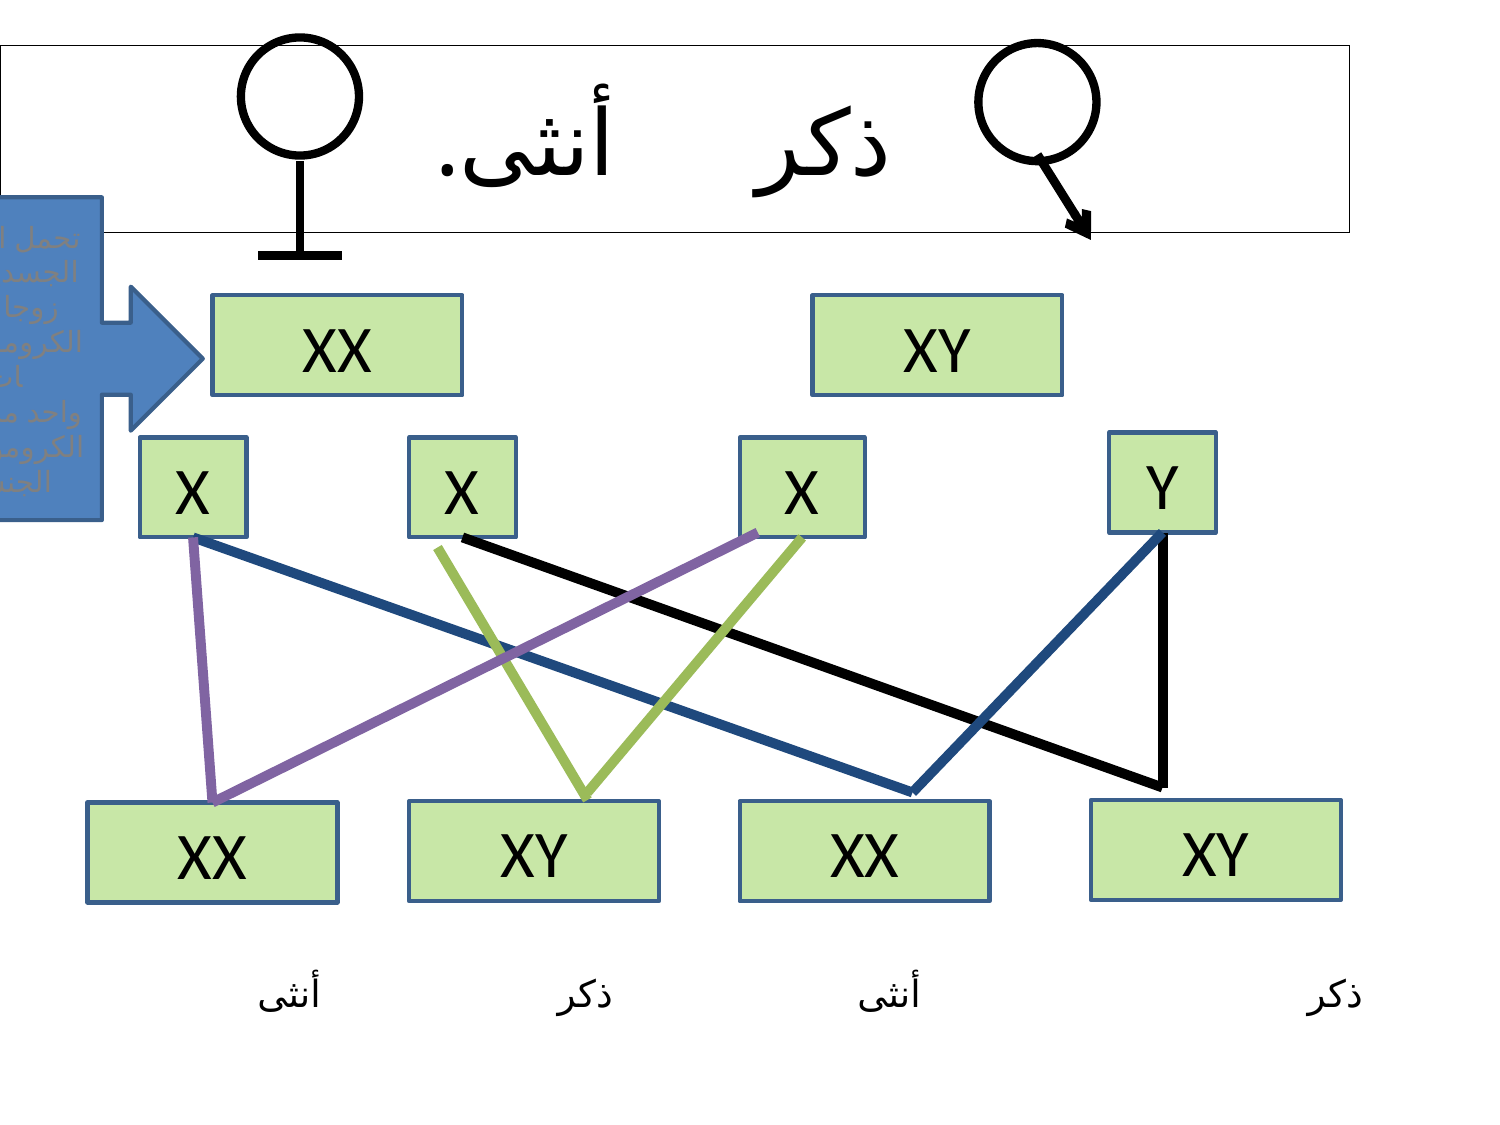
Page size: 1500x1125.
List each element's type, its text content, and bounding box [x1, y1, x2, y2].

text_box X [138, 435, 249, 539]
text_box XX [210, 293, 464, 397]
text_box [212, 532, 758, 803]
title ذكر أنثى. [0, 45, 1032, 233]
text_box [238, 35, 362, 158]
title ذكر أنثى. [1062, 45, 1350, 233]
text_box XY [407, 810, 661, 903]
text_box XY [810, 293, 1064, 397]
text_box X [407, 435, 518, 530]
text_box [912, 532, 1163, 793]
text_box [1037, 154, 1092, 241]
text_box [762, 537, 803, 793]
text_box ذكر أنثى ذكر أنثى [49, 962, 1463, 1023]
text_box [804, 537, 913, 793]
text_box Y [1107, 430, 1218, 535]
text_box X [738, 435, 867, 534]
text_box XX [85, 800, 340, 905]
text_box XY [1089, 798, 1343, 902]
text_box [976, 40, 1099, 163]
text_box XX [738, 802, 992, 903]
text_box تحمل الخلية الجسدية 23 زوجا من الكروموسومات واحد منها هو الكروموسوم الجنسي [0, 195, 205, 523]
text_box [192, 537, 213, 803]
